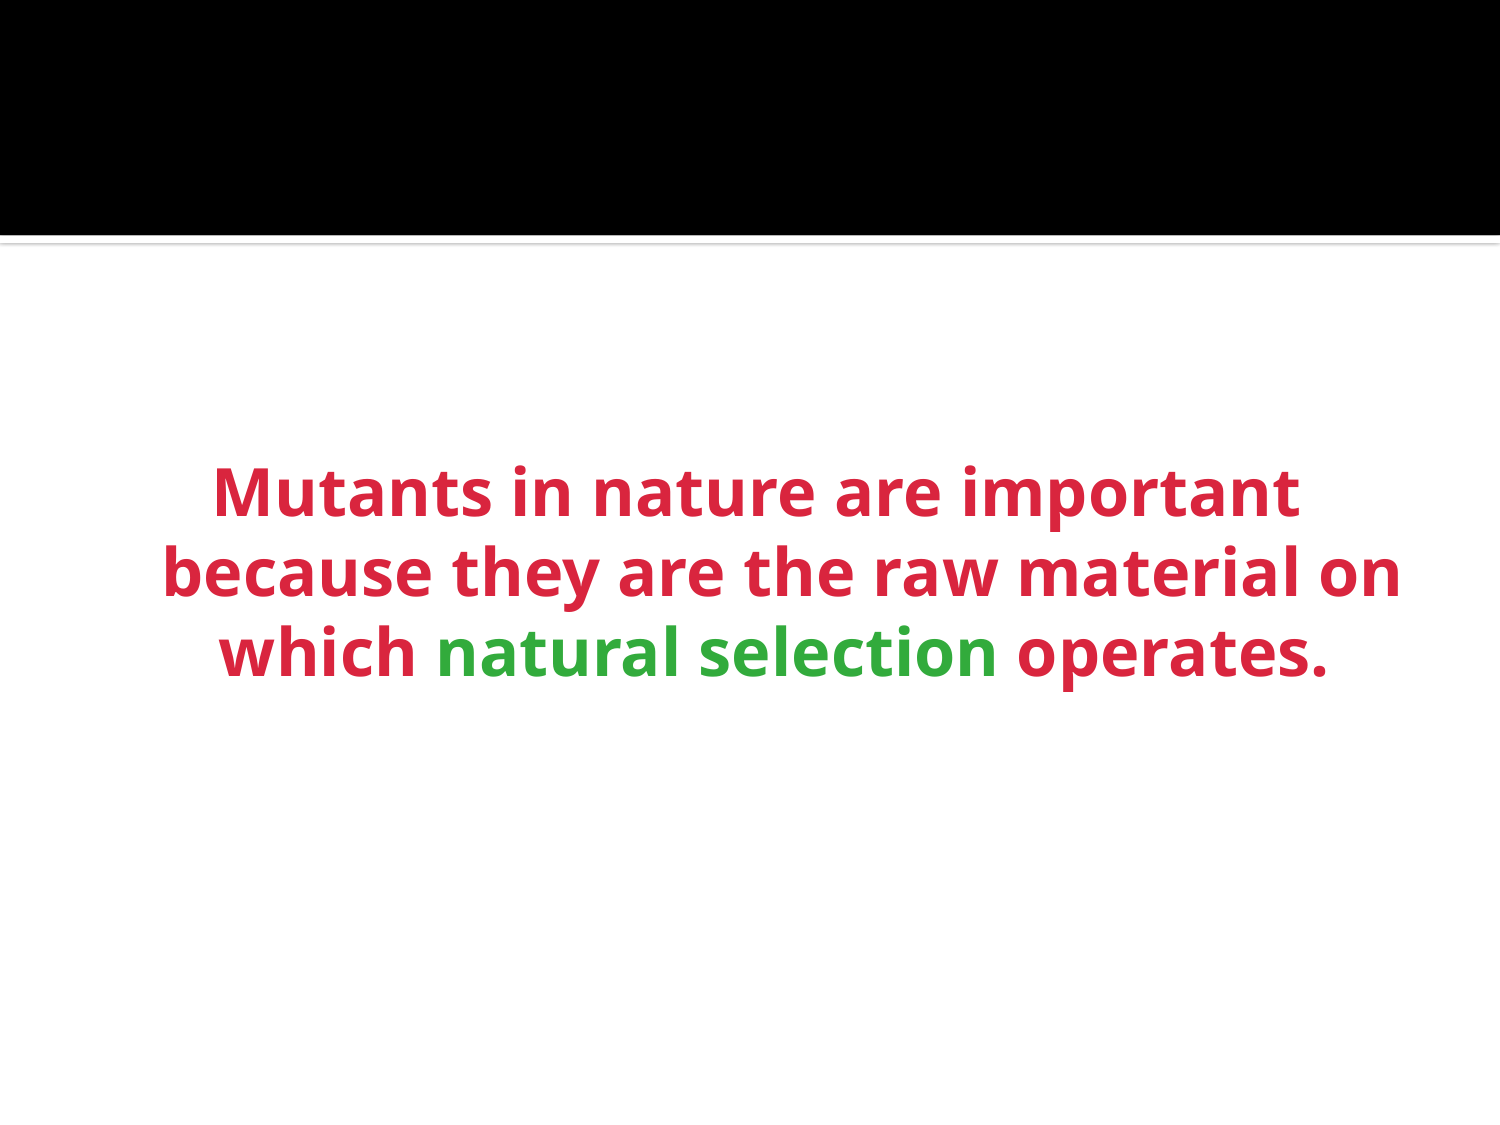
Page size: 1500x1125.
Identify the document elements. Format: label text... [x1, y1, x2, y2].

list Mutants in nature are important because they are the raw material on which natural selection operates. [75, 291, 1425, 841]
